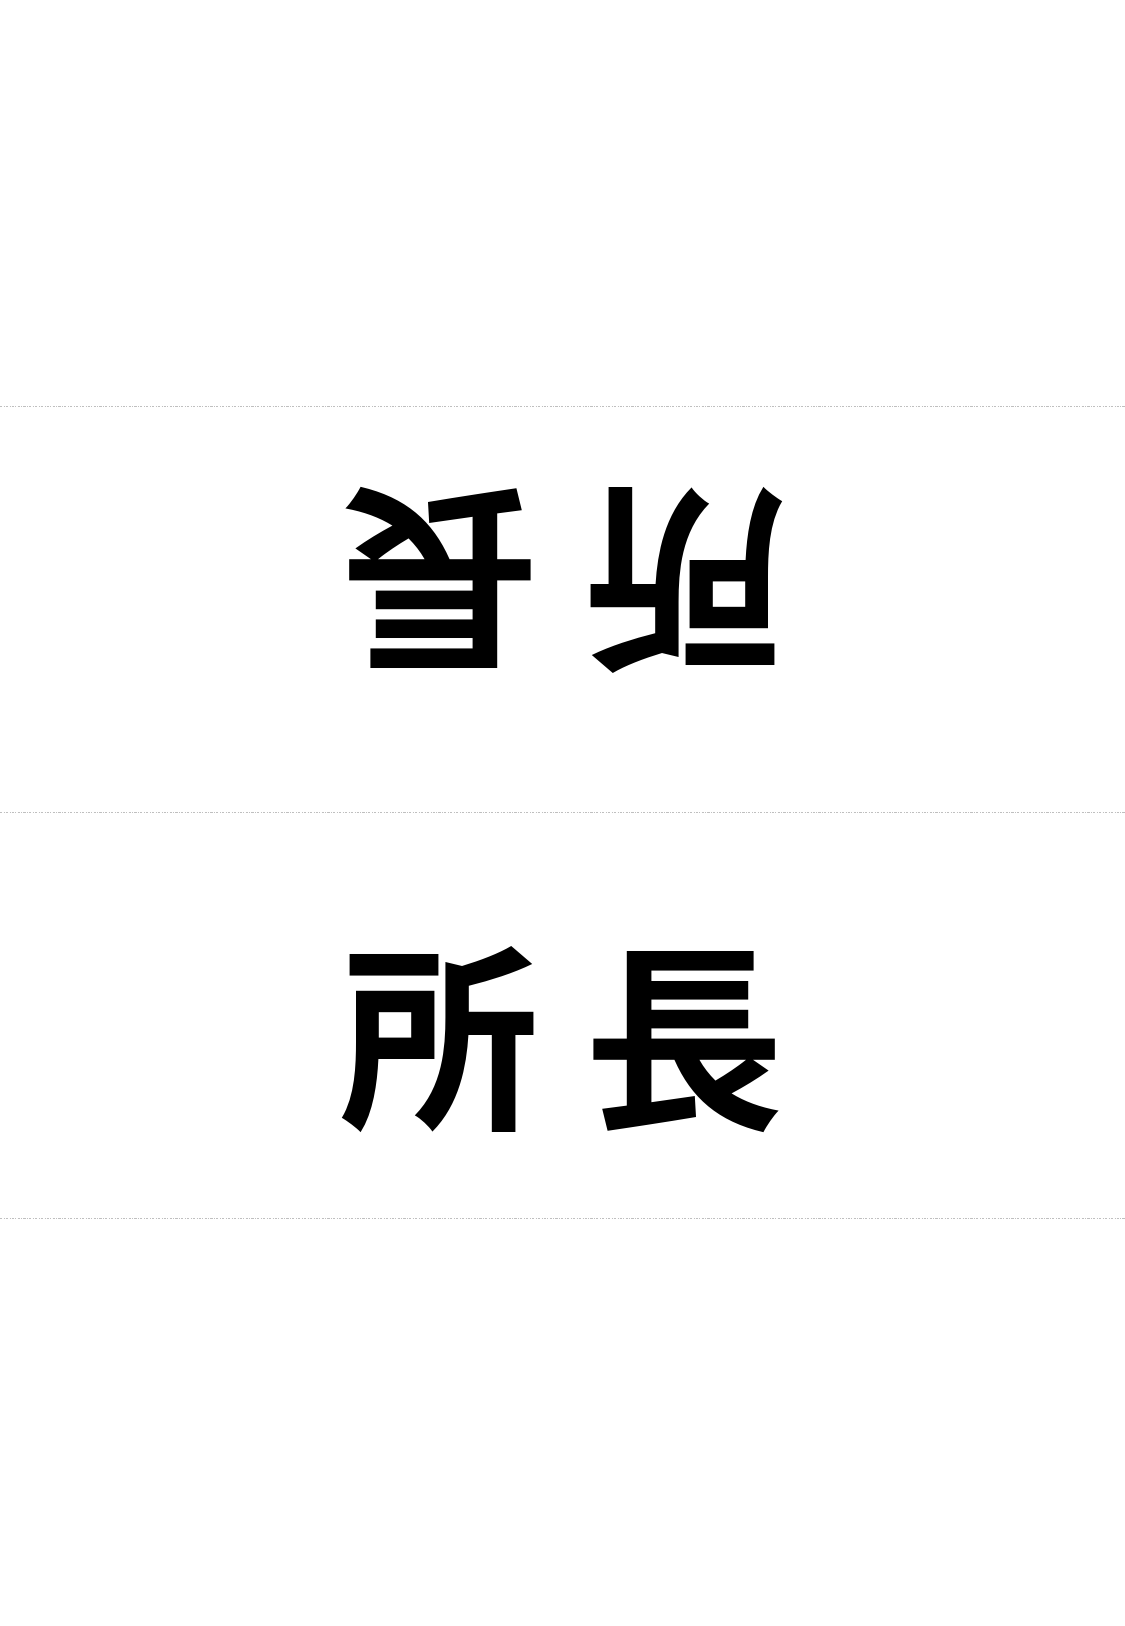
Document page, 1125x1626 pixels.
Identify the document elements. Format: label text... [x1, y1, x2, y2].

text_box 所 長 [325, 457, 801, 713]
text_box 所 長 [324, 907, 801, 1162]
